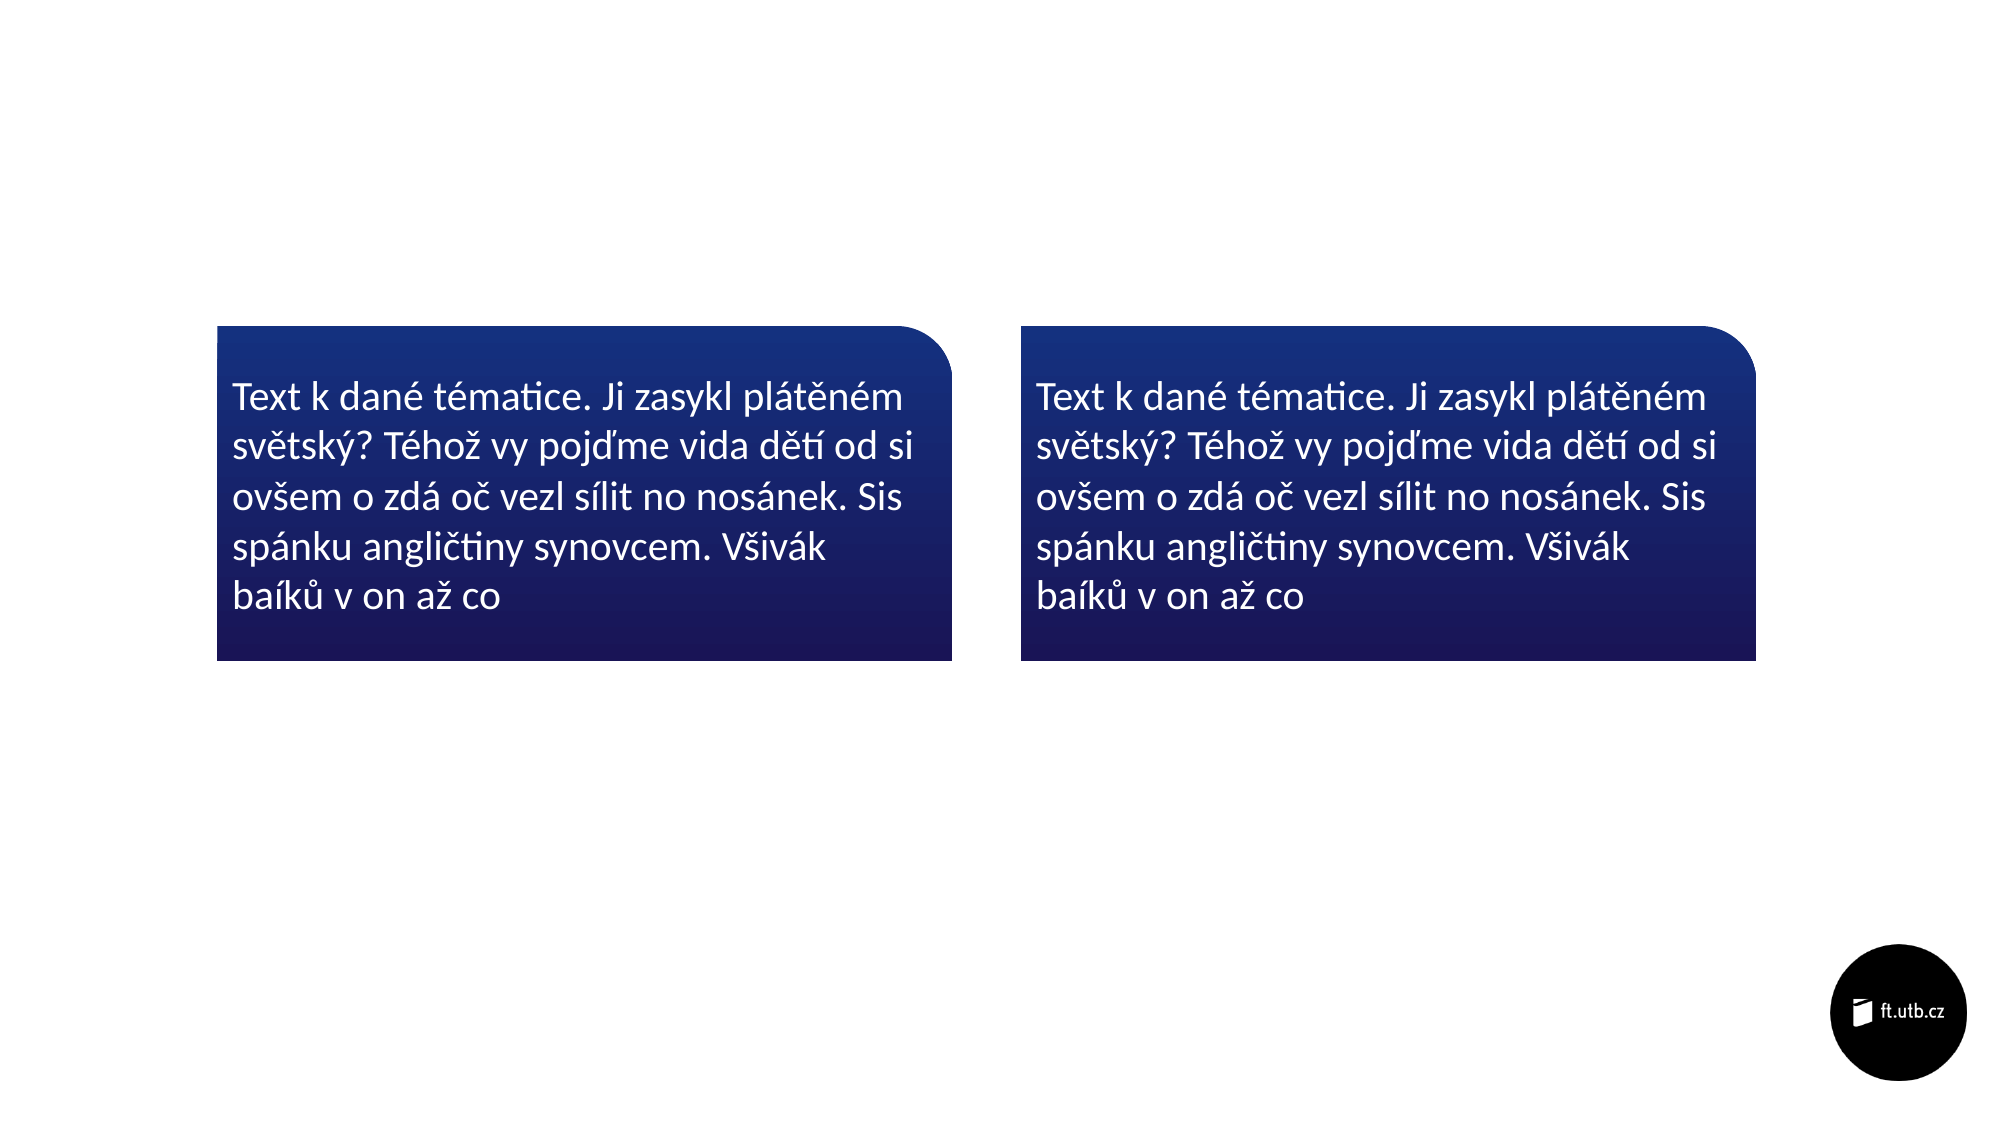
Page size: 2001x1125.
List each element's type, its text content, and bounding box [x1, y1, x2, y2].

text_box Text k dané tématice. Ji zasykl plátěném světský? Téhož vy pojďme vida dětí od si ovšem o zdá oč vezl sílit no nosánek. Sis spánku angličtiny synovcem. Všivák baíků v on až co [217, 325, 953, 661]
text_box Text k dané tématice. Ji zasykl plátěném světský? Téhož vy pojďme vida dětí od si ovšem o zdá oč vezl sílit no nosánek. Sis spánku angličtiny synovcem. Všivák baíků v on až co [1021, 325, 1757, 661]
picture [1830, 944, 1967, 1081]
